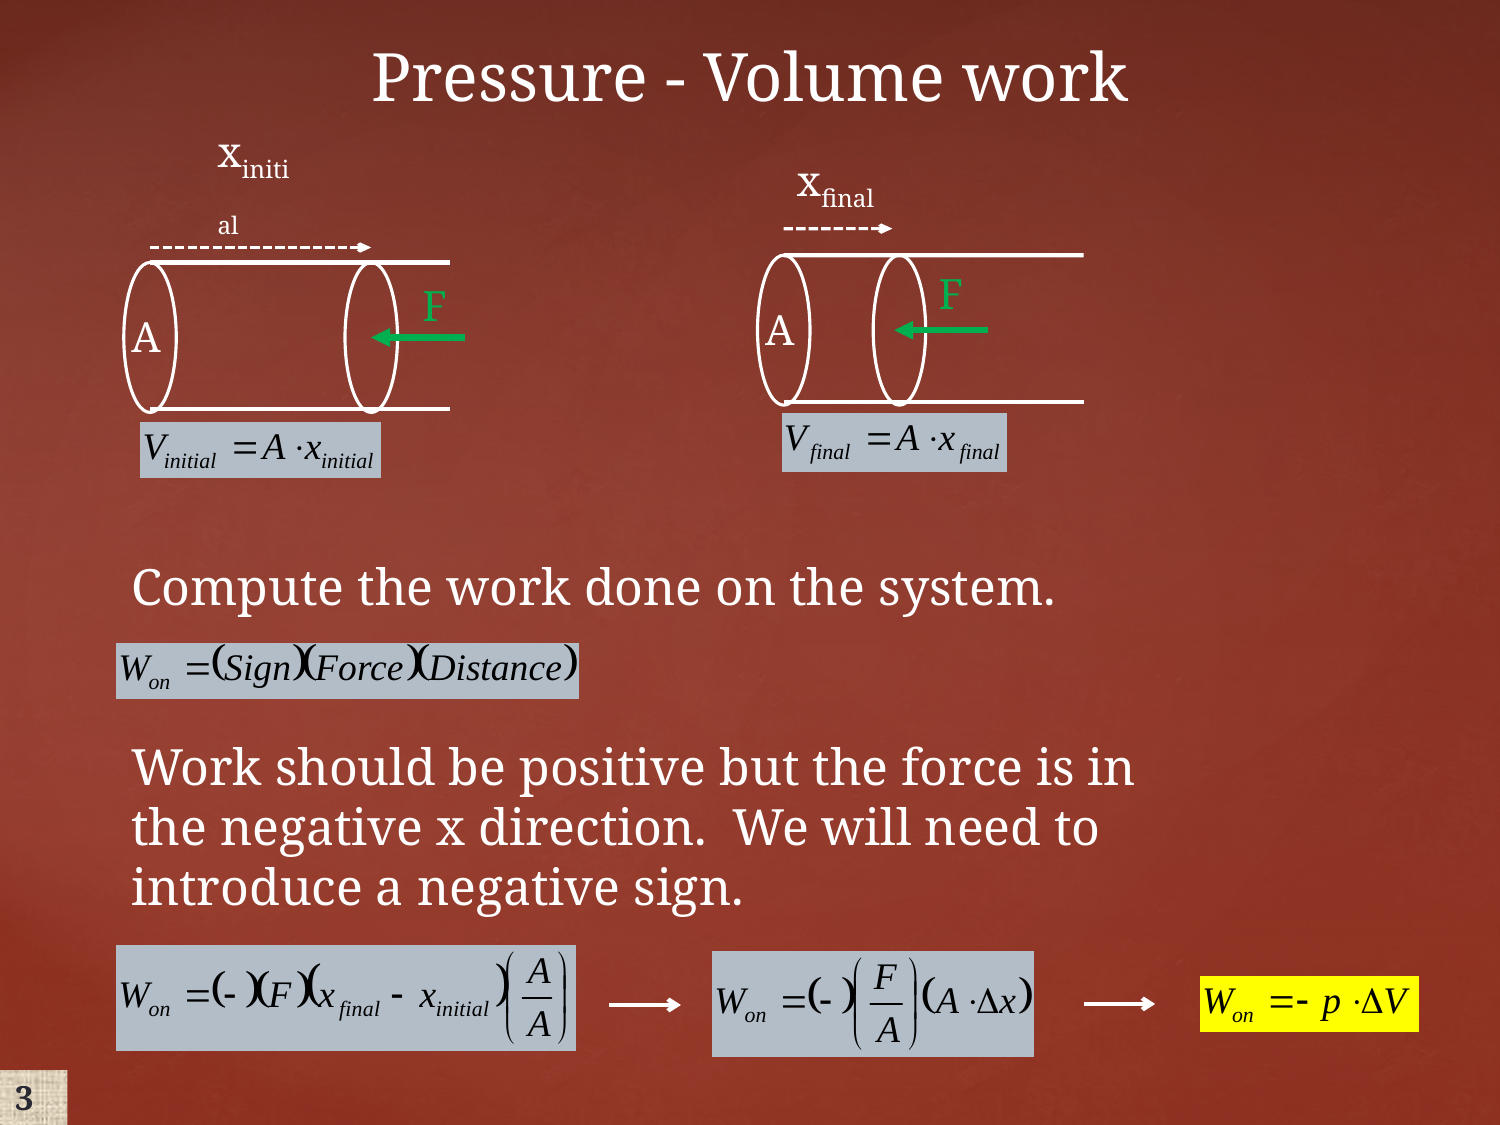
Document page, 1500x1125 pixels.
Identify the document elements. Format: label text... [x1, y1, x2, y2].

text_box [115, 642, 580, 700]
text_box 3 [0, 1070, 68, 1125]
text_box Compute the work done on the system. [116, 532, 1175, 623]
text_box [115, 162, 1085, 479]
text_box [711, 950, 1035, 1058]
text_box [115, 944, 577, 1052]
text_box Pressure - Volume work [258, 24, 1242, 122]
text_box Work should be positive but the force is in the negative x direction. We will need to introduce a negative sign. [116, 722, 1175, 923]
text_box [1199, 975, 1420, 1033]
